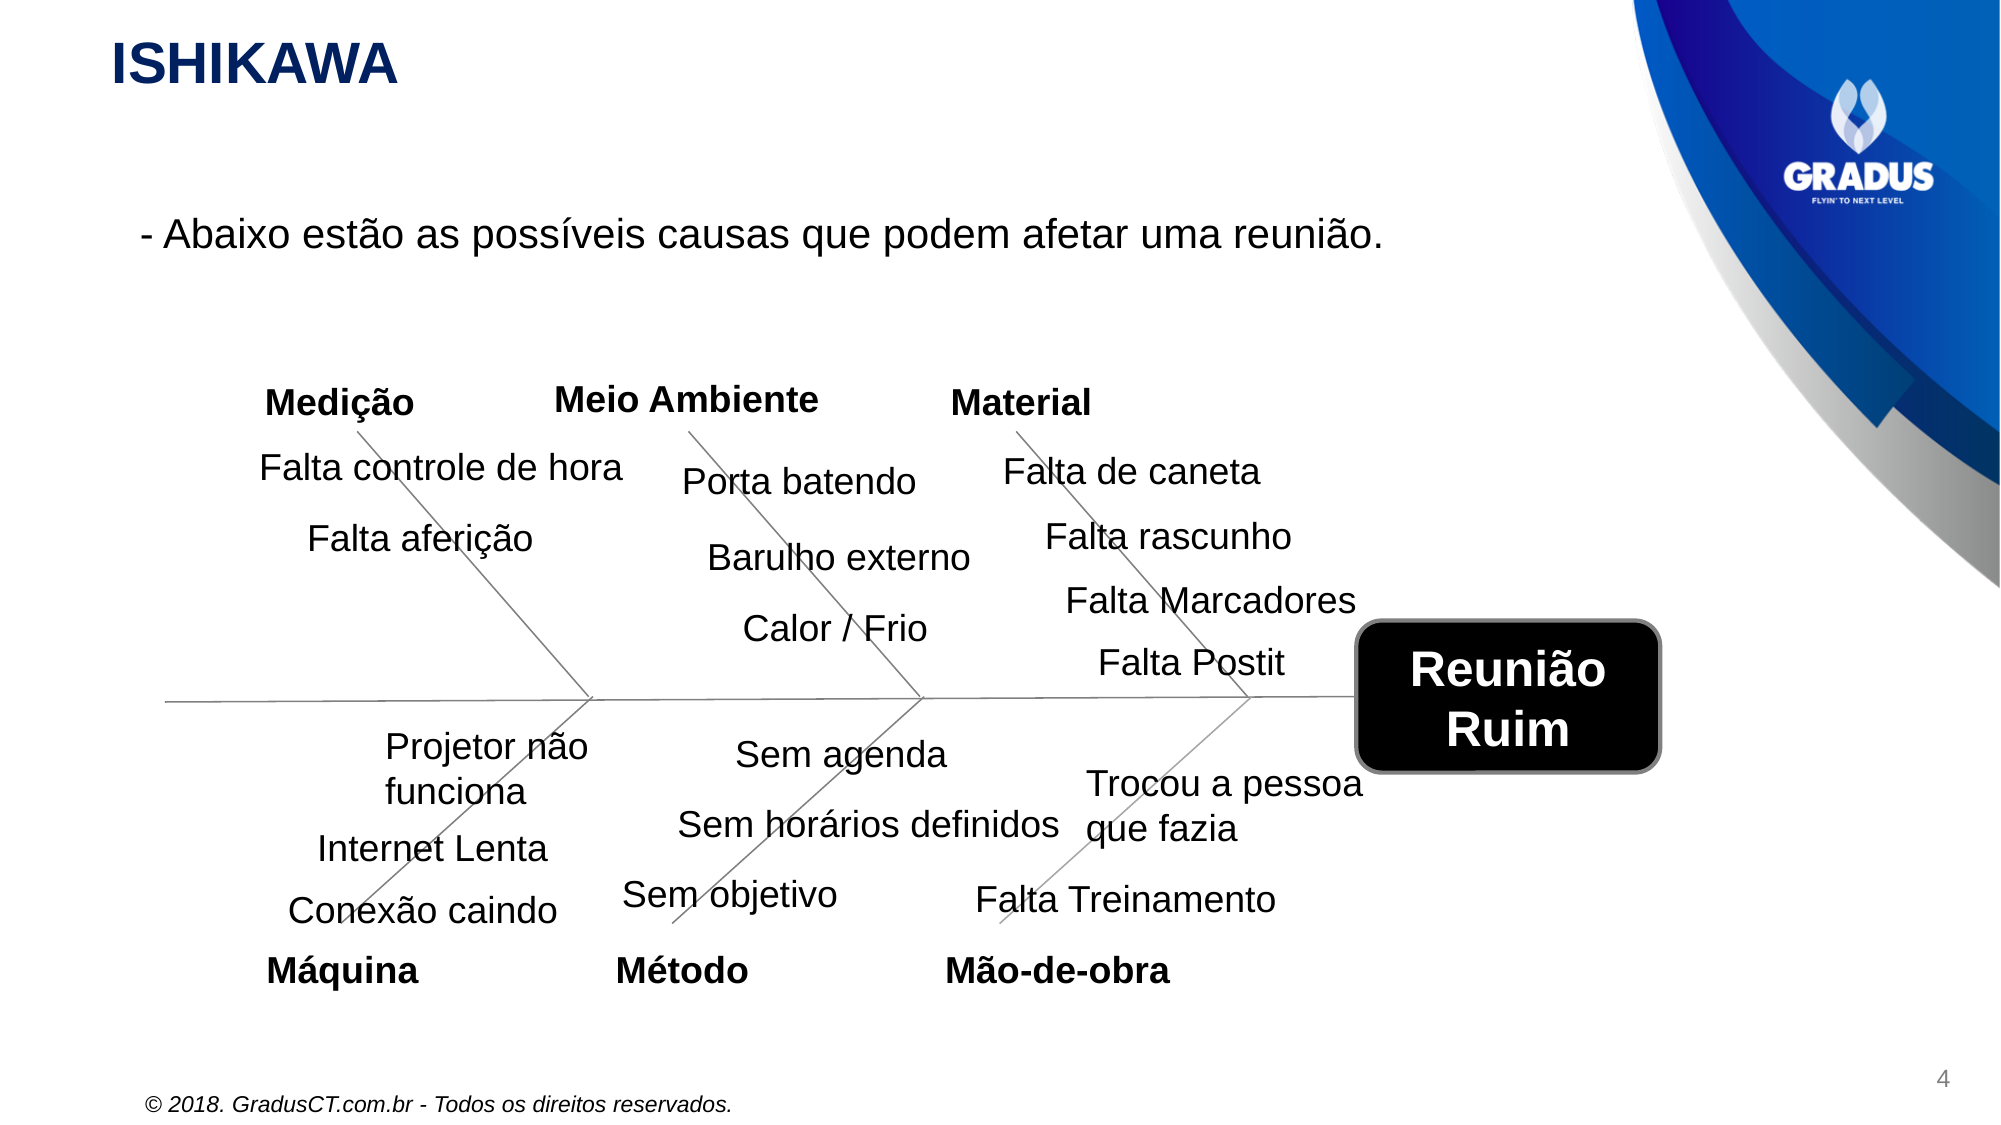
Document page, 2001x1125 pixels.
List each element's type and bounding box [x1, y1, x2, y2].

text_box [1255, 696, 1357, 703]
picture [0, 0, 2000, 1125]
text_box [356, 431, 589, 694]
text_box [688, 431, 921, 694]
text_box [340, 696, 594, 924]
text_box [596, 696, 669, 703]
text_box [927, 696, 997, 703]
text_box [1015, 431, 1248, 694]
text_box [164, 696, 338, 703]
text_box [999, 696, 1253, 924]
text_box [671, 696, 925, 924]
